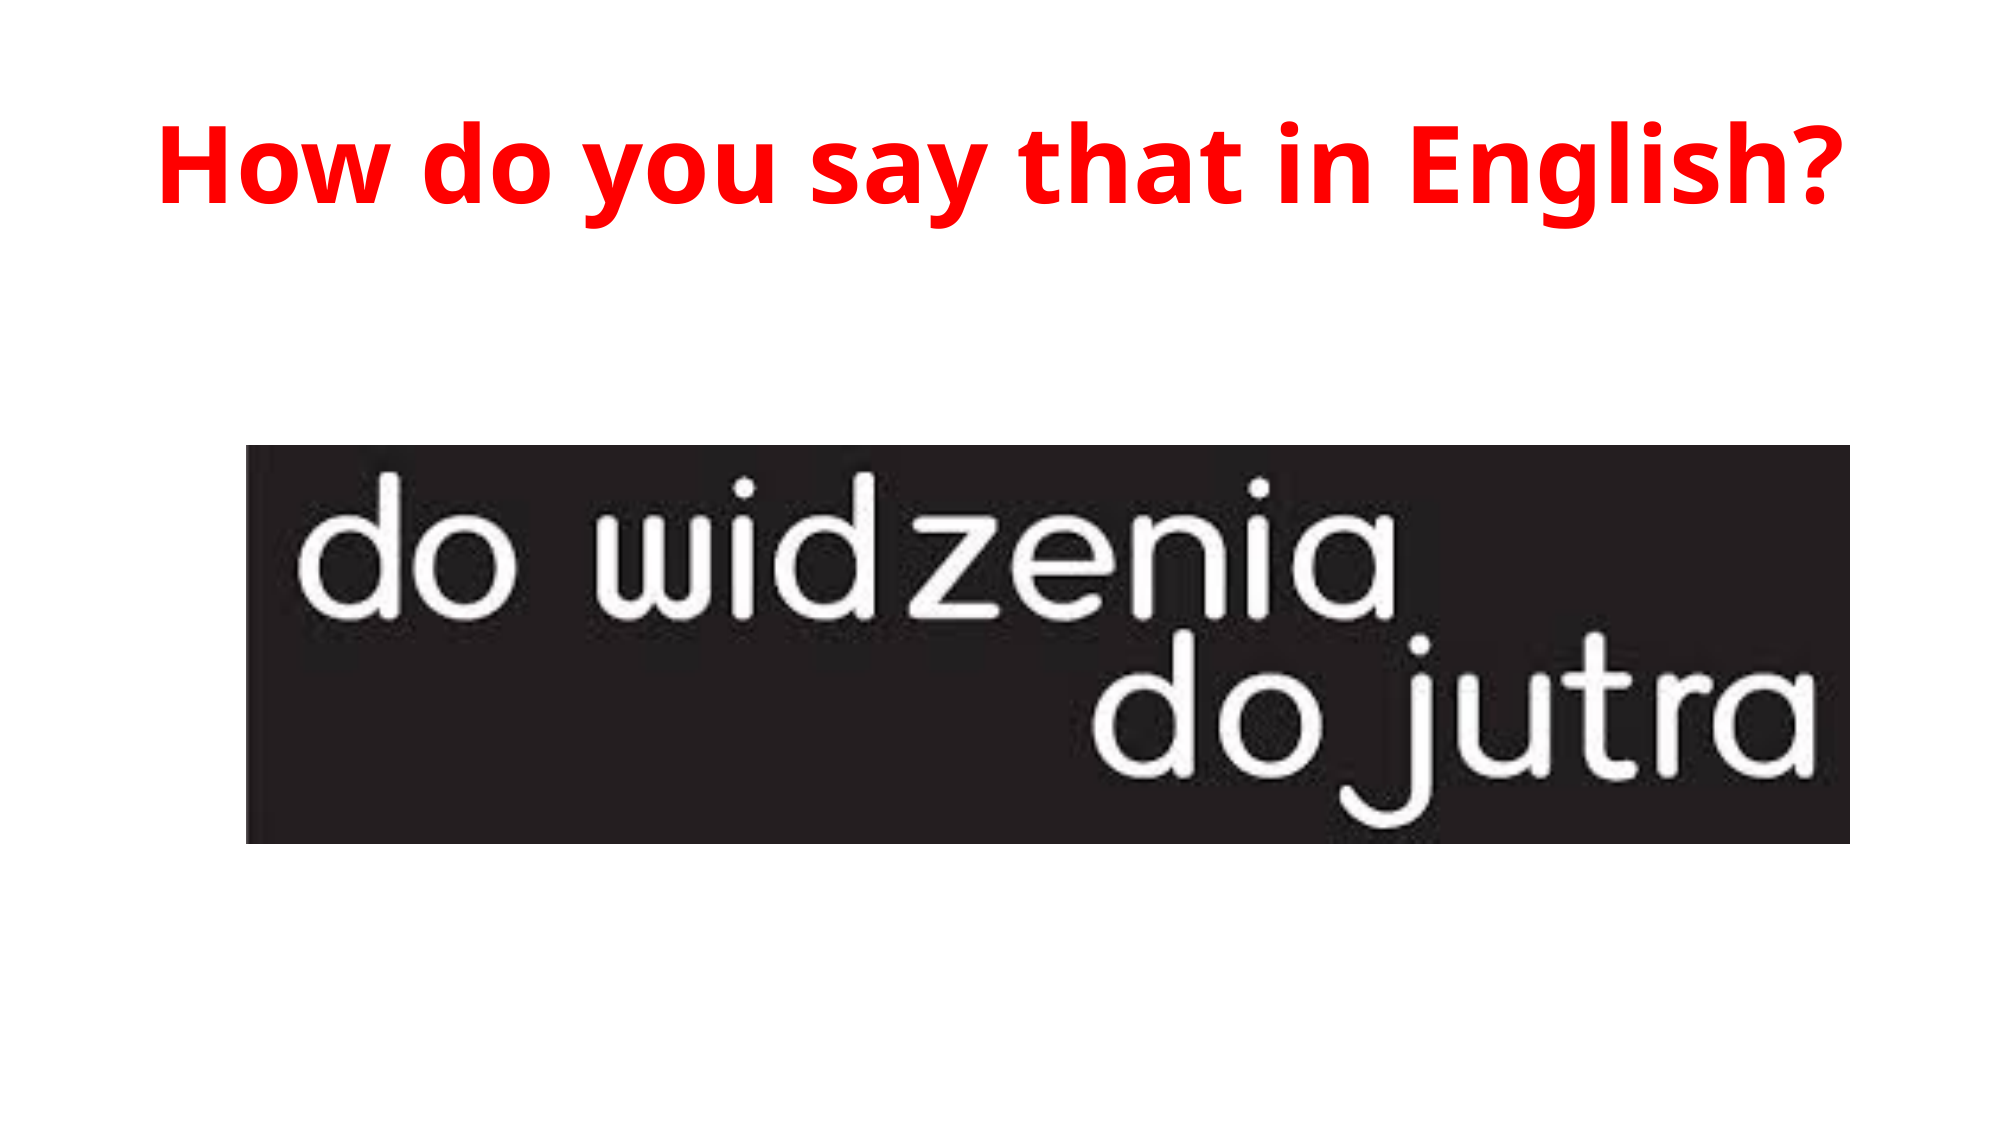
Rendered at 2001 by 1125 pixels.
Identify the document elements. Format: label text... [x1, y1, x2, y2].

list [246, 445, 1850, 844]
title How do you say that in English? [137, 59, 1863, 278]
